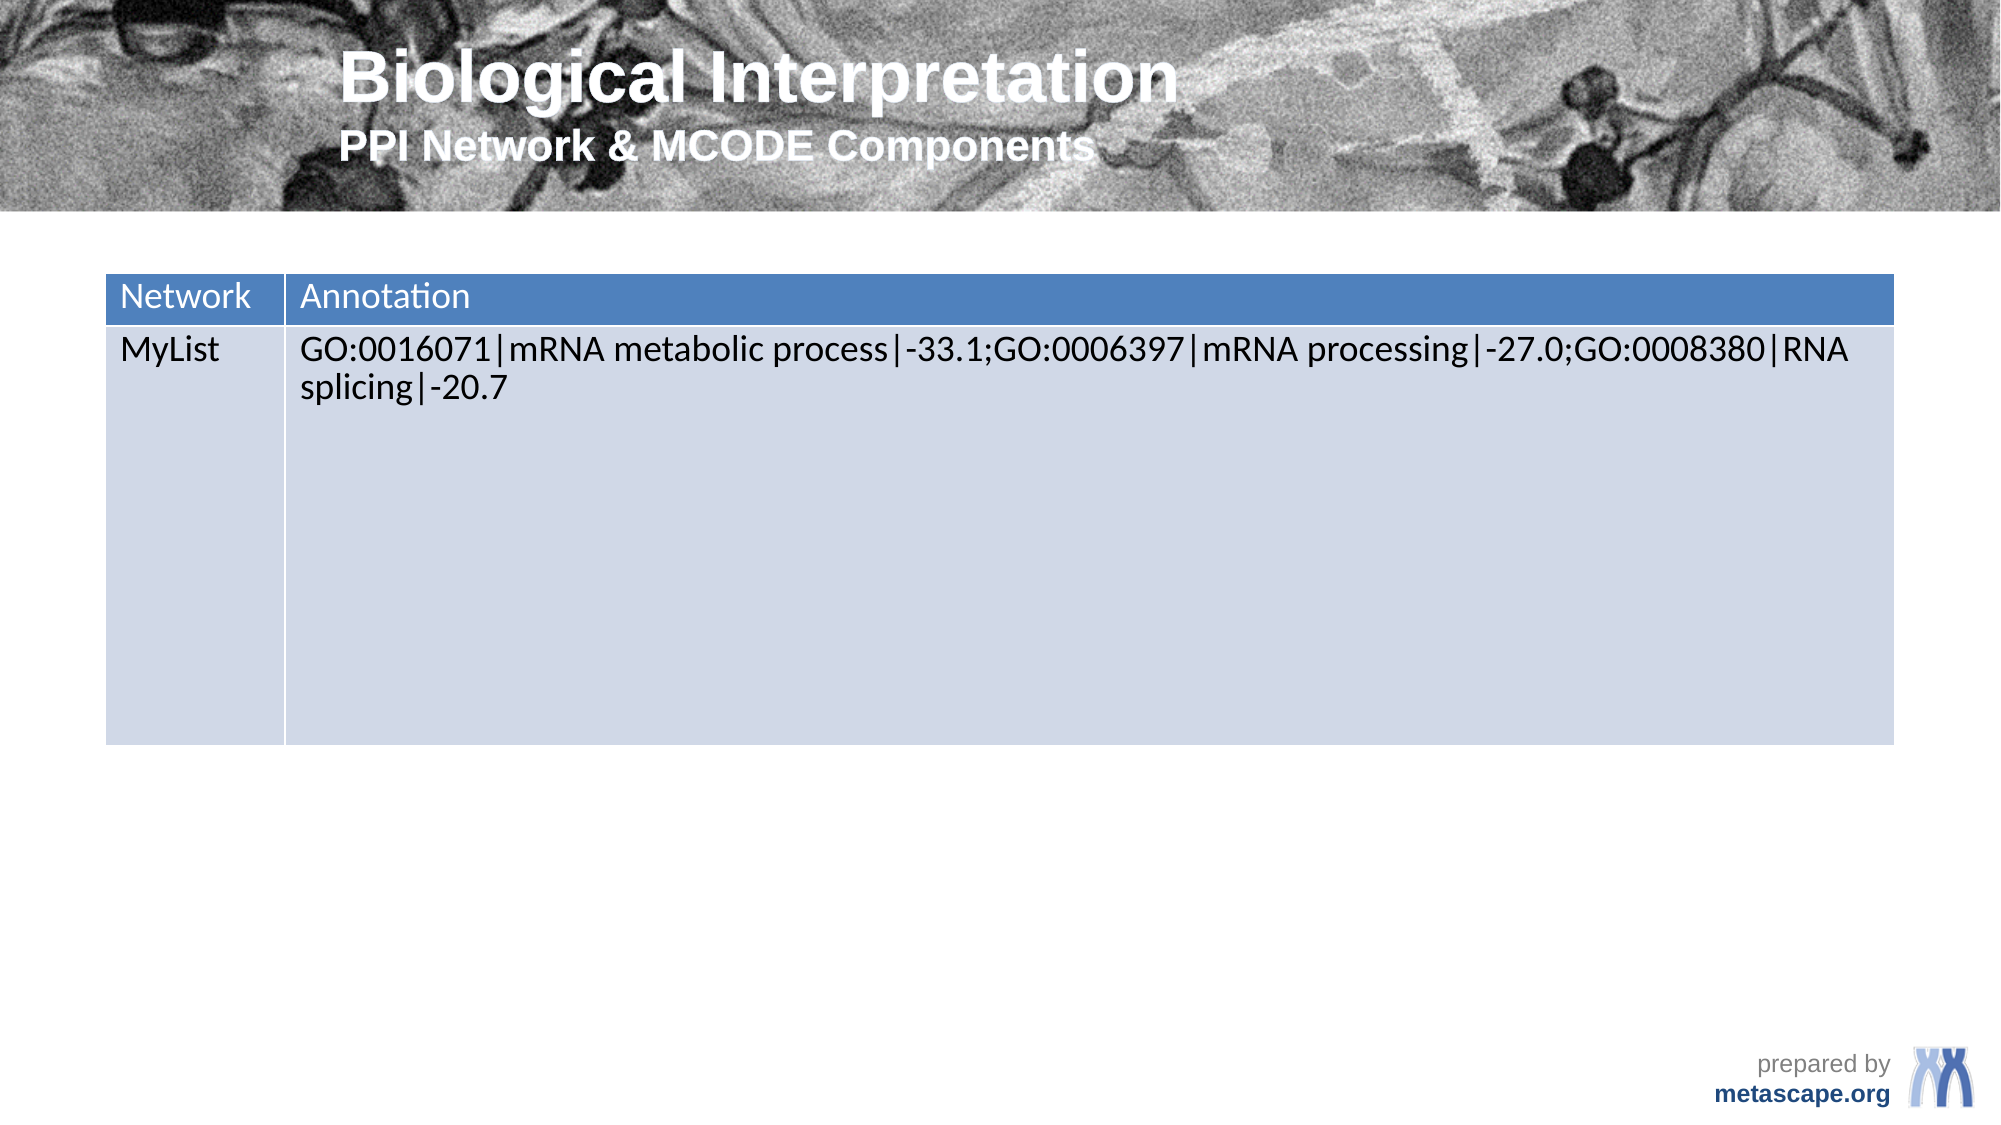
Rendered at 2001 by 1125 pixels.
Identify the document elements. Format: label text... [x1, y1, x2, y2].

table_cell MyList [106, 327, 284, 745]
table_header Annotation [286, 274, 1894, 325]
title Biological Interpretation PPI Network & MCODE Components [323, 11, 1226, 187]
table_header Network [106, 274, 284, 325]
picture [0, 0, 2001, 1125]
table_cell GO:0016071|mRNA metabolic process|-33.1;GO:0006397|mRNA processing|-27.0;GO:0008380|RNA splicing|-20.7 [286, 327, 1894, 745]
